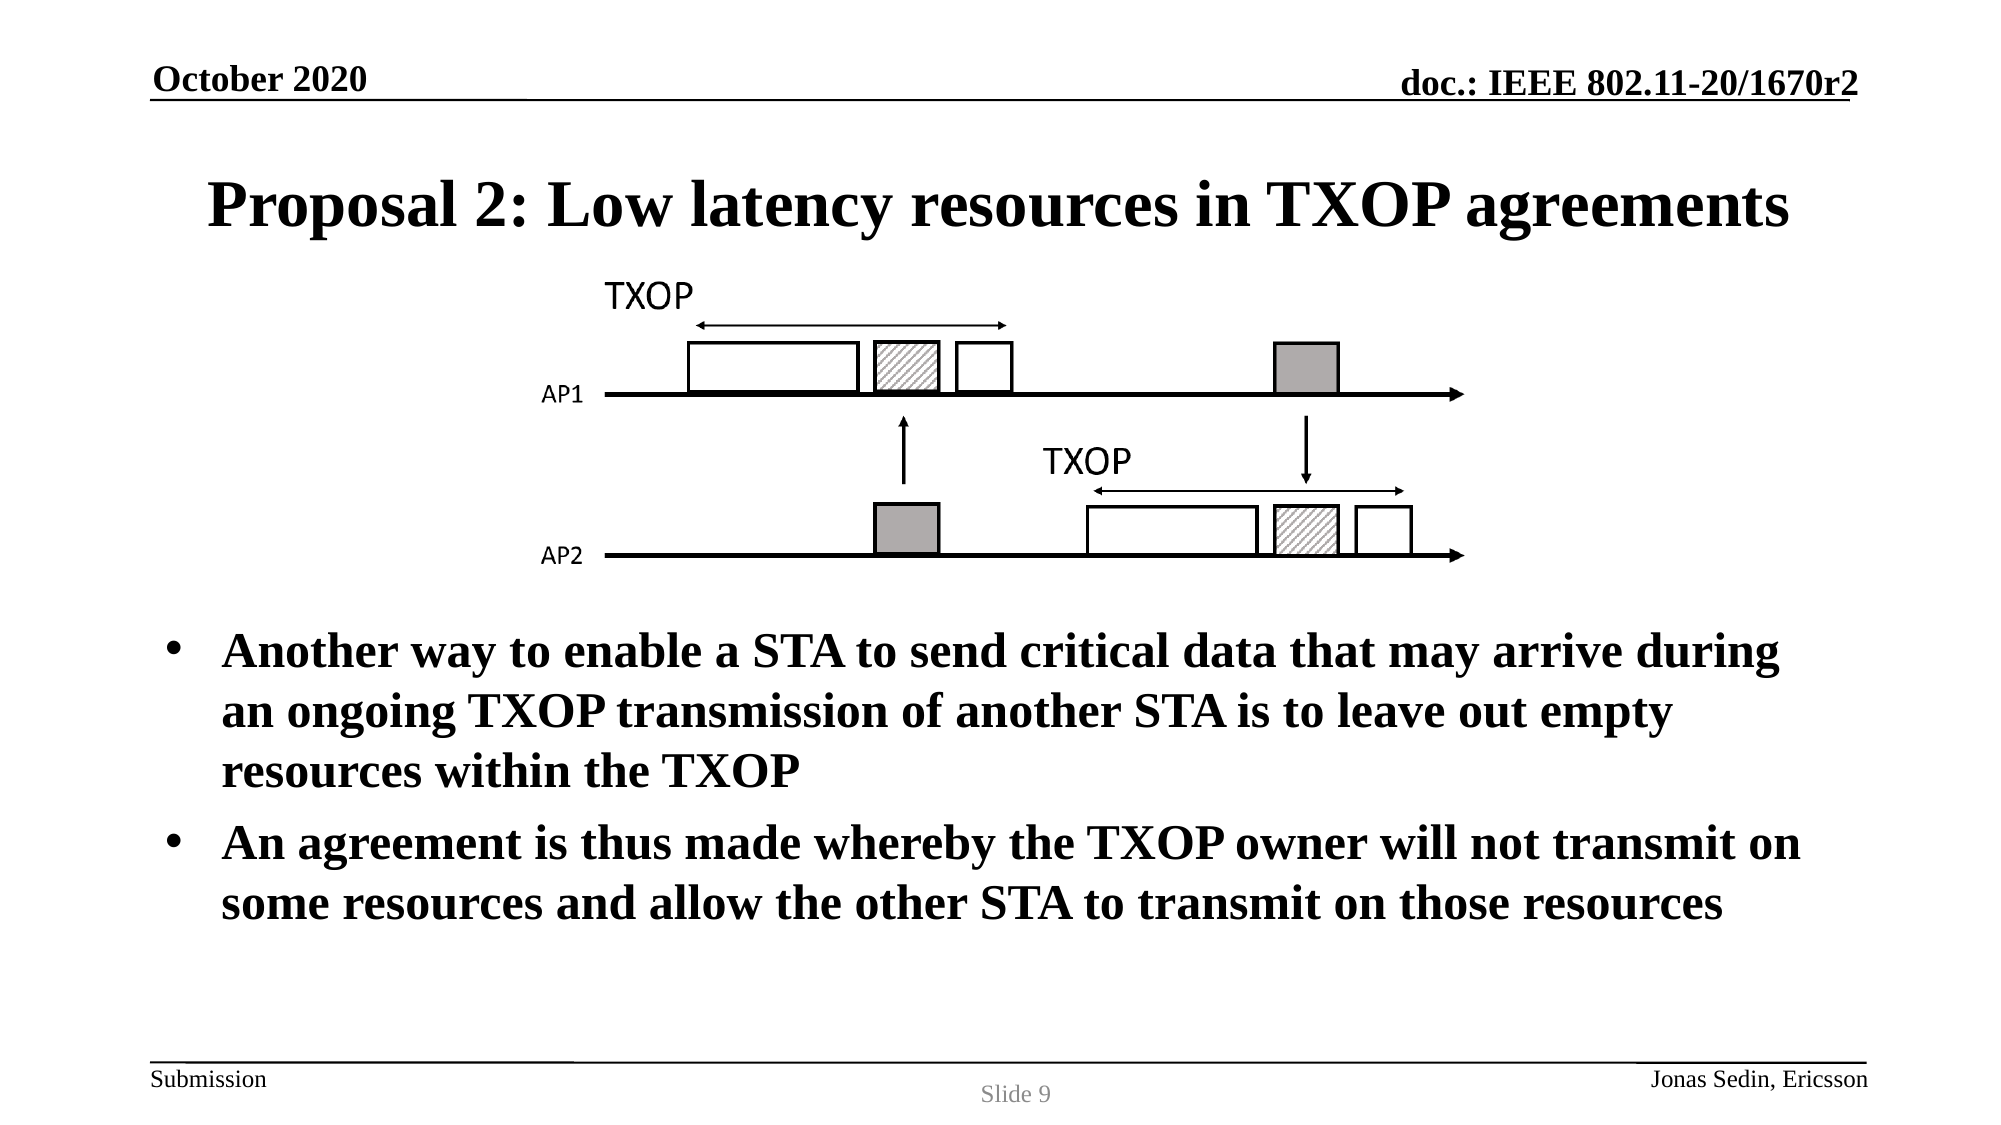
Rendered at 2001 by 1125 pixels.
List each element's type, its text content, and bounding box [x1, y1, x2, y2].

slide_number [152, 54, 563, 100]
slide_number Slide 9 [950, 1062, 1066, 1122]
footer Jonas Sedin, Ericsson [1171, 1061, 1869, 1093]
list Another way to enable a STA to send critical data that may arrive during an ongoing TXOP transmission of another STA is to leave out empty resources within the TXOP An agreement is thus made whereby the TXOP owner will not transmit on some resources and allow the other STA to transmit on those resources [149, 609, 1850, 1000]
title Proposal 2: Low latency resources in TXOP agreements [149, 112, 1850, 288]
picture [519, 256, 1480, 588]
